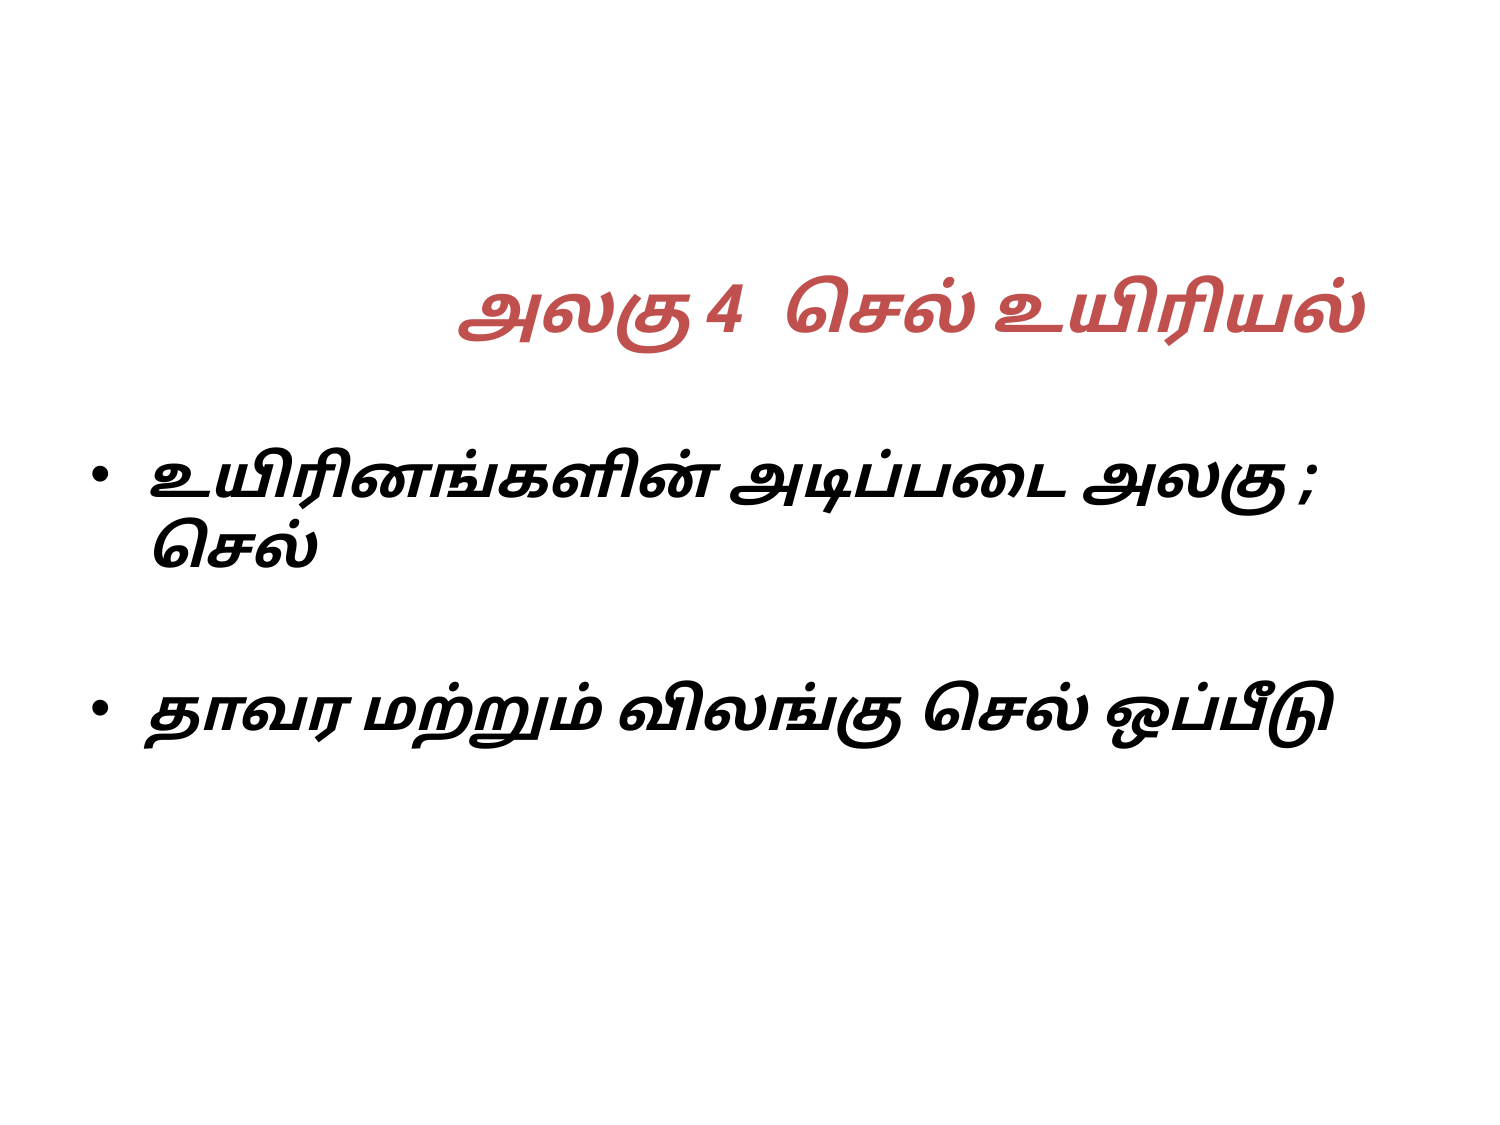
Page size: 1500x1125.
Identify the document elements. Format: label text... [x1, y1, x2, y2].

list அலகு 4 செல் உயிரியல் உயிரினங்களின் அடிப்படை அலகு ; செல் தாவர மற்றும் விலங்கு செல் ஒப்பீடு [75, 174, 1425, 1005]
